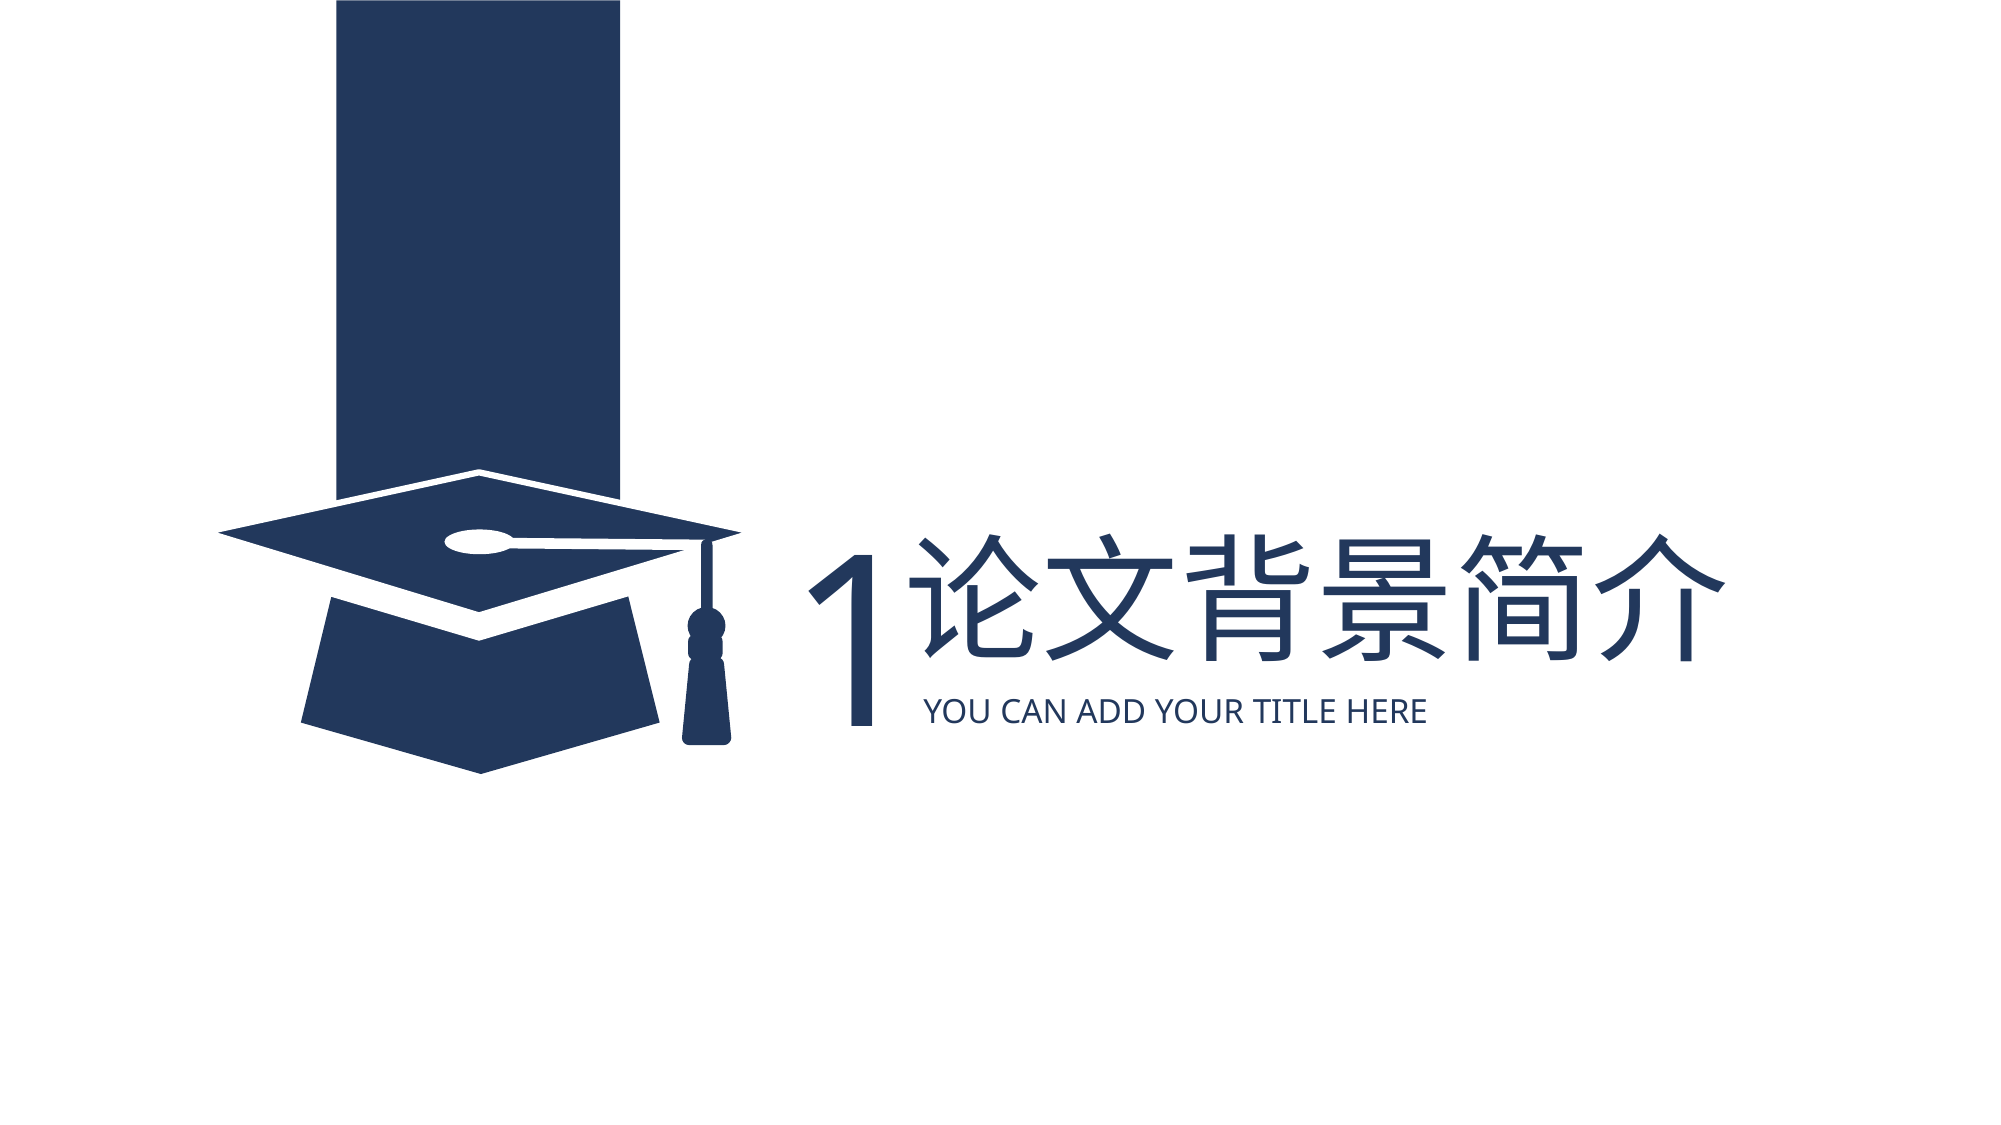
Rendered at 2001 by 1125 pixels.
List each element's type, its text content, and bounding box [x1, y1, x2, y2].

text_box 论文背景简介 [889, 505, 1778, 686]
text_box 1 [772, 479, 939, 783]
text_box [203, 472, 755, 775]
text_box [335, 0, 621, 472]
text_box YOU CAN ADD YOUR TITLE HERE [908, 682, 1753, 738]
